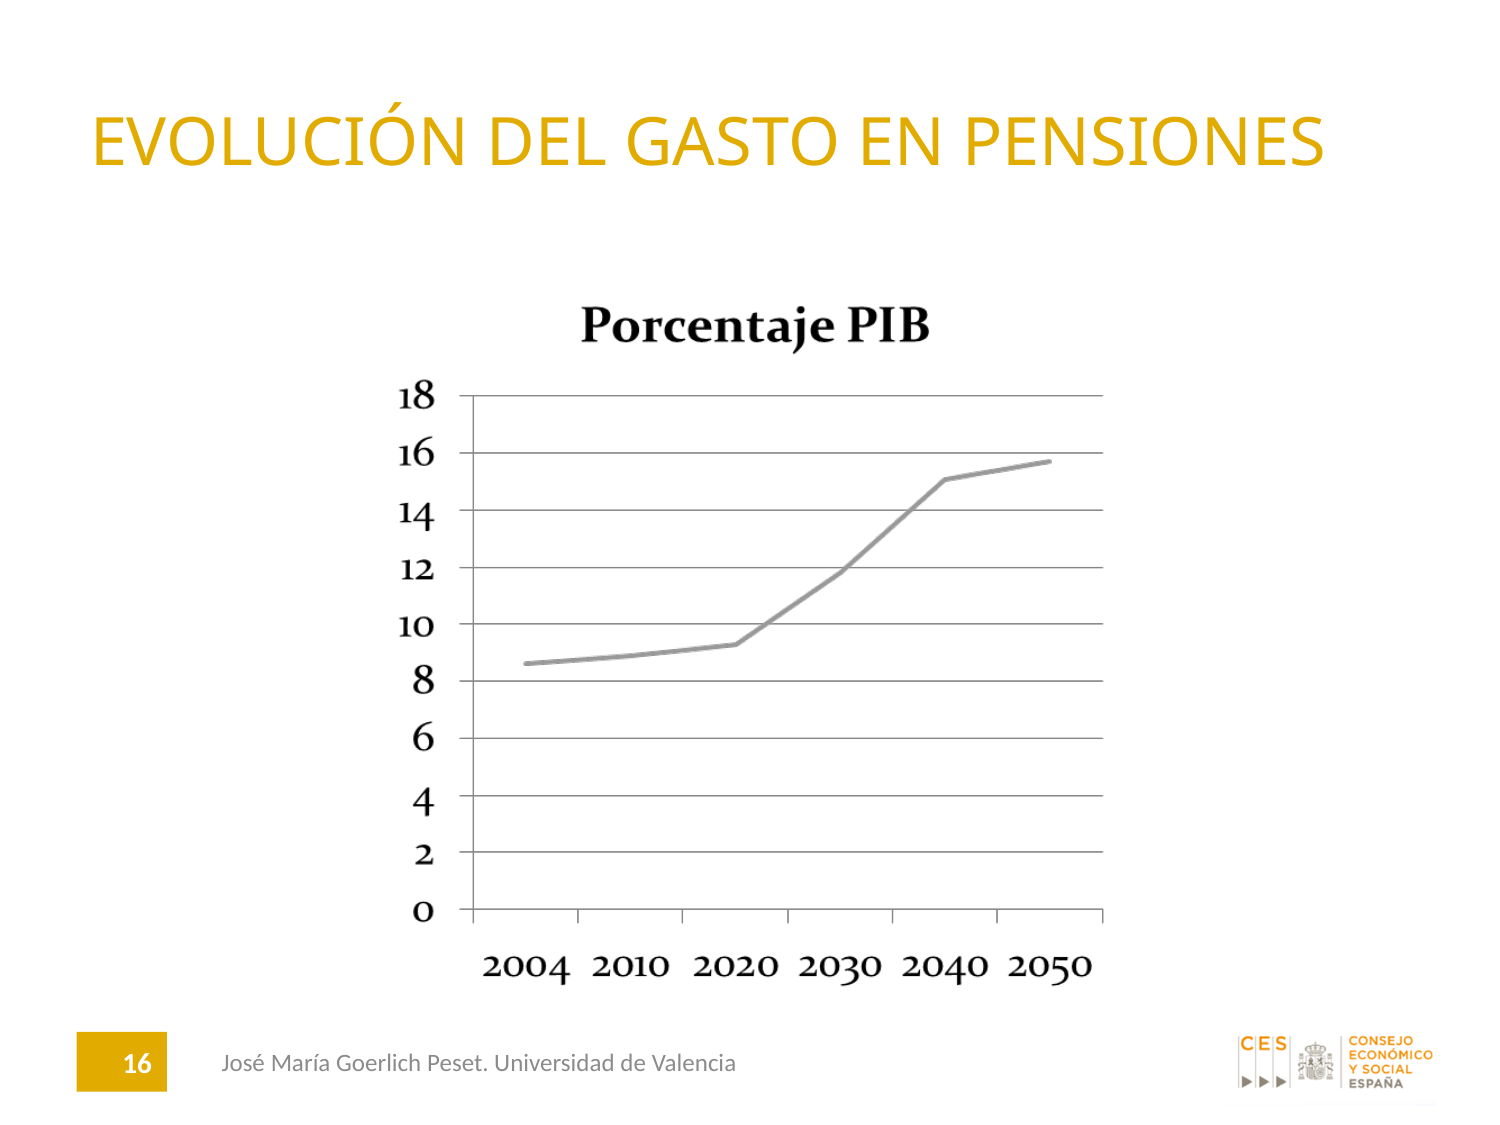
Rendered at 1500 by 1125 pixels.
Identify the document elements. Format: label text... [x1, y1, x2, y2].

picture [1222, 1017, 1436, 1106]
slide_number 16 [76, 1031, 167, 1092]
title Evolución del gasto en pensiones [75, 45, 1425, 233]
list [383, 276, 1129, 1003]
footer José María Goerlich Peset. Universidad de Valencia [206, 1031, 1211, 1092]
